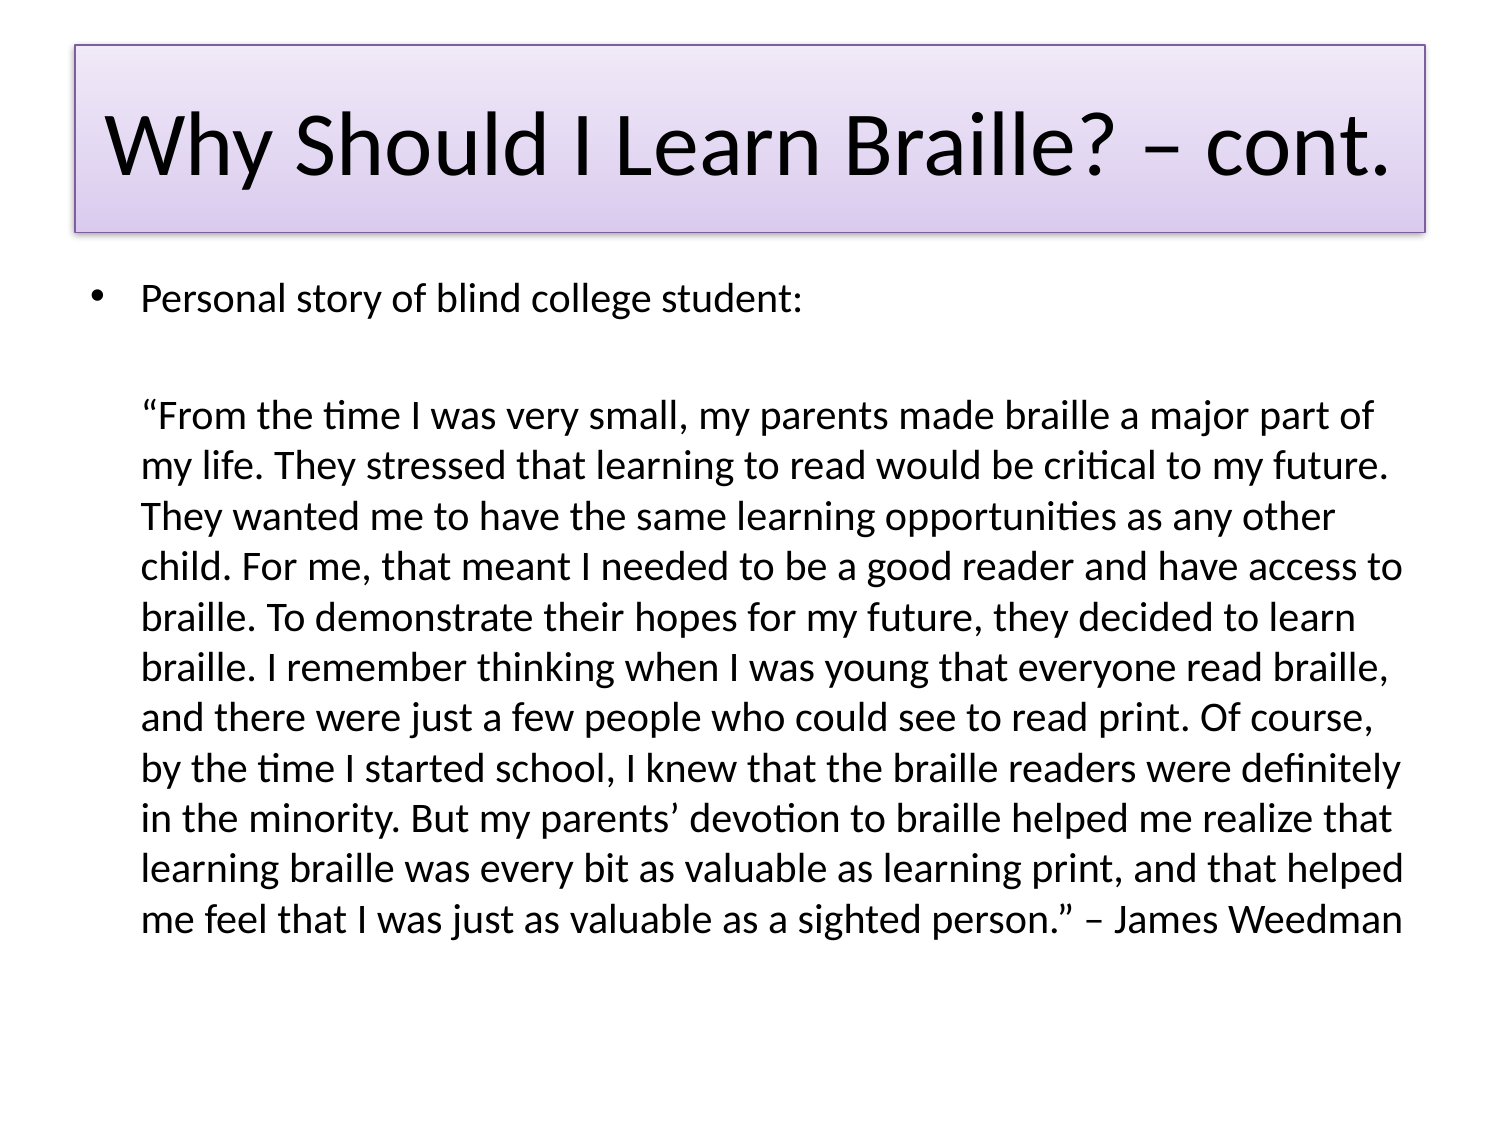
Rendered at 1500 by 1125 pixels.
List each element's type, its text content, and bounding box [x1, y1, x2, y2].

title Why Should I Learn Braille? – cont. [74, 44, 1426, 233]
list Personal story of blind college student: “From the time I was very small, my parents made braille a major part of my life. They stressed that learning to read would be critical to my future. They wanted me to have the same learning opportunities as any other child. For me, that meant I needed to be a good reader and have access to braille. To demonstrate their hopes for my future, they decided to learn braille. I remember thinking when I was young that everyone read braille, and there were just a few people who could see to read print. Of course, by the time I started school, I knew that the braille readers were definitely in the minority. But my parents’ devotion to braille helped me realize that learning braille was every bit as valuable as learning print, and that helped me feel that I was just as valuable as a sighted person.” – James Weedman [75, 262, 1425, 1005]
